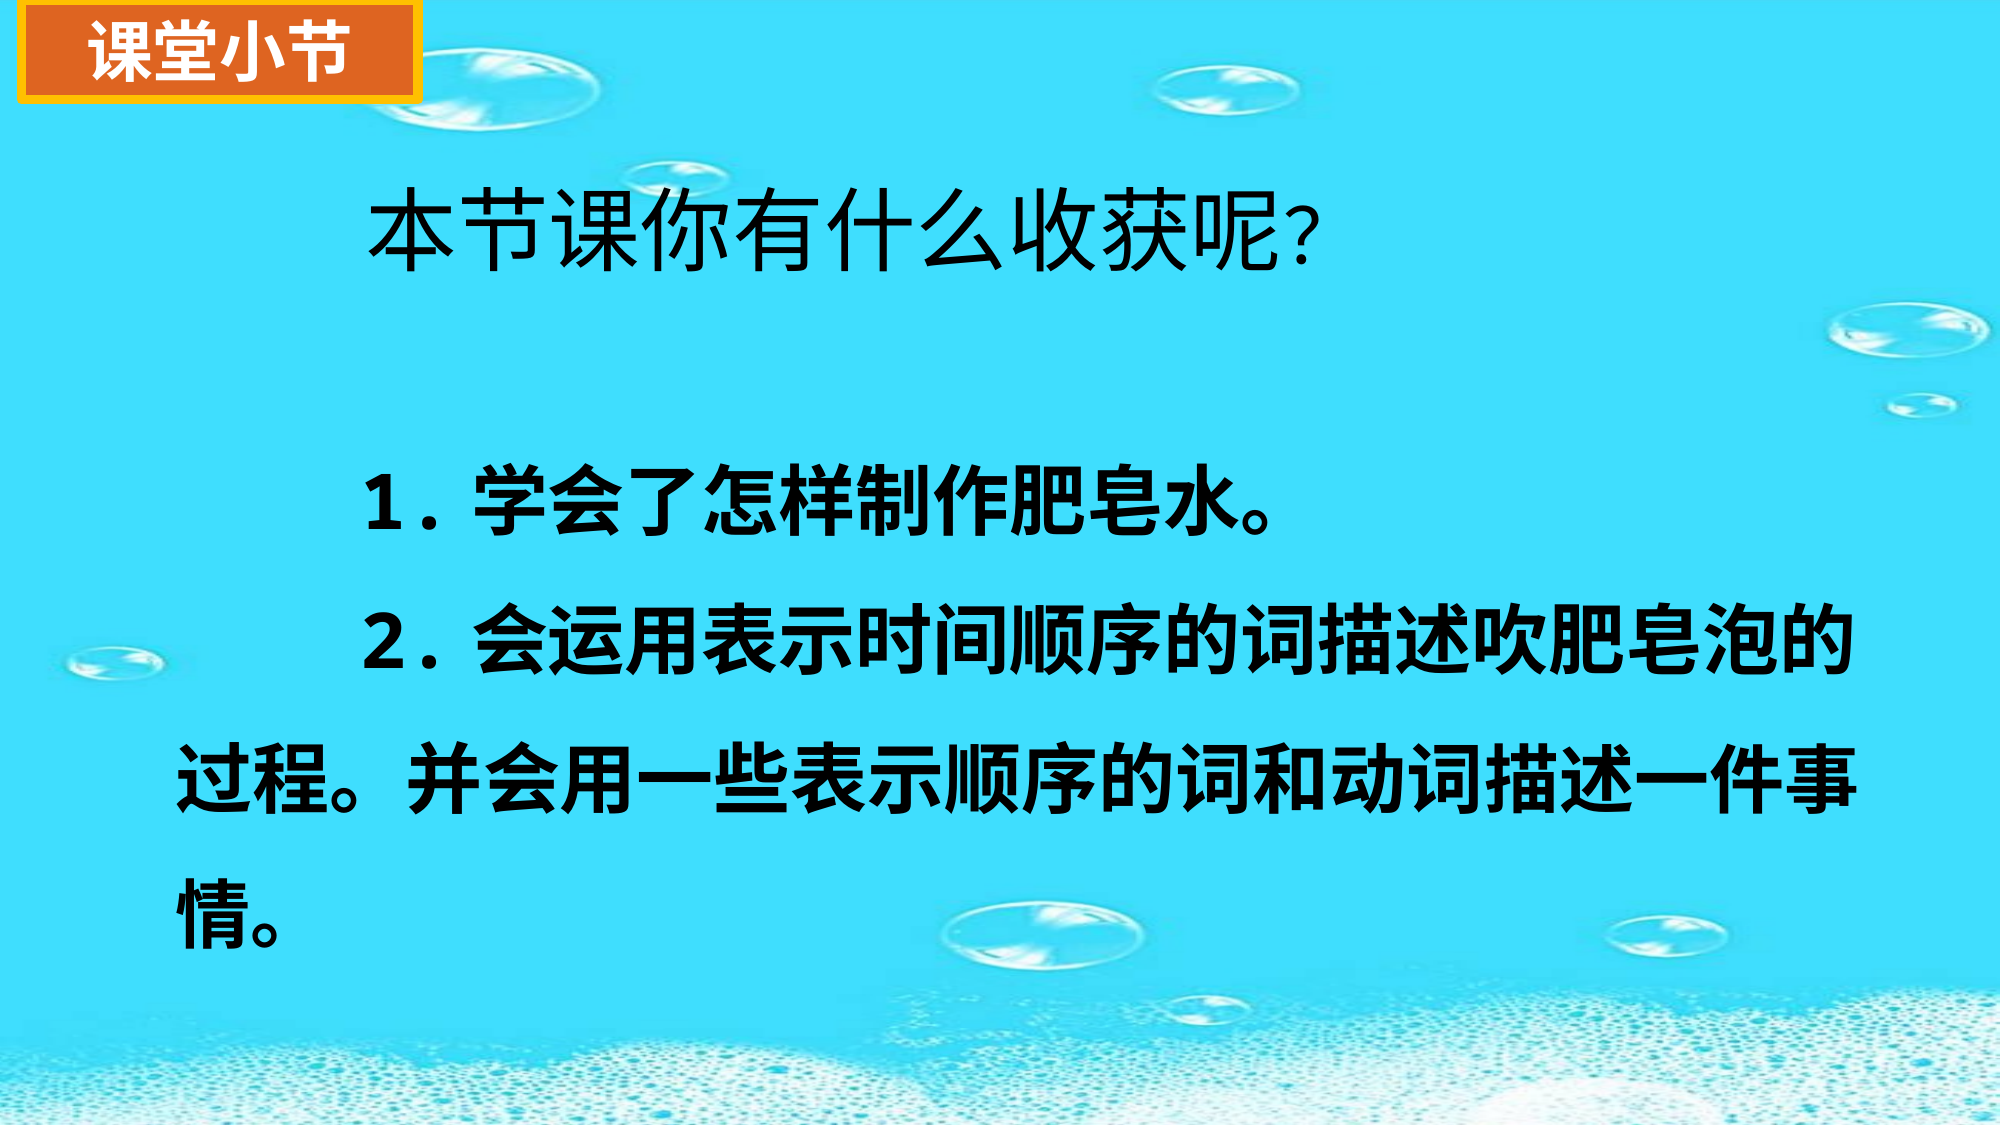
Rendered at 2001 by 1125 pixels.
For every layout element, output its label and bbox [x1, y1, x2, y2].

picture [0, 0, 2000, 1125]
text_box [0, 0, 371, 118]
